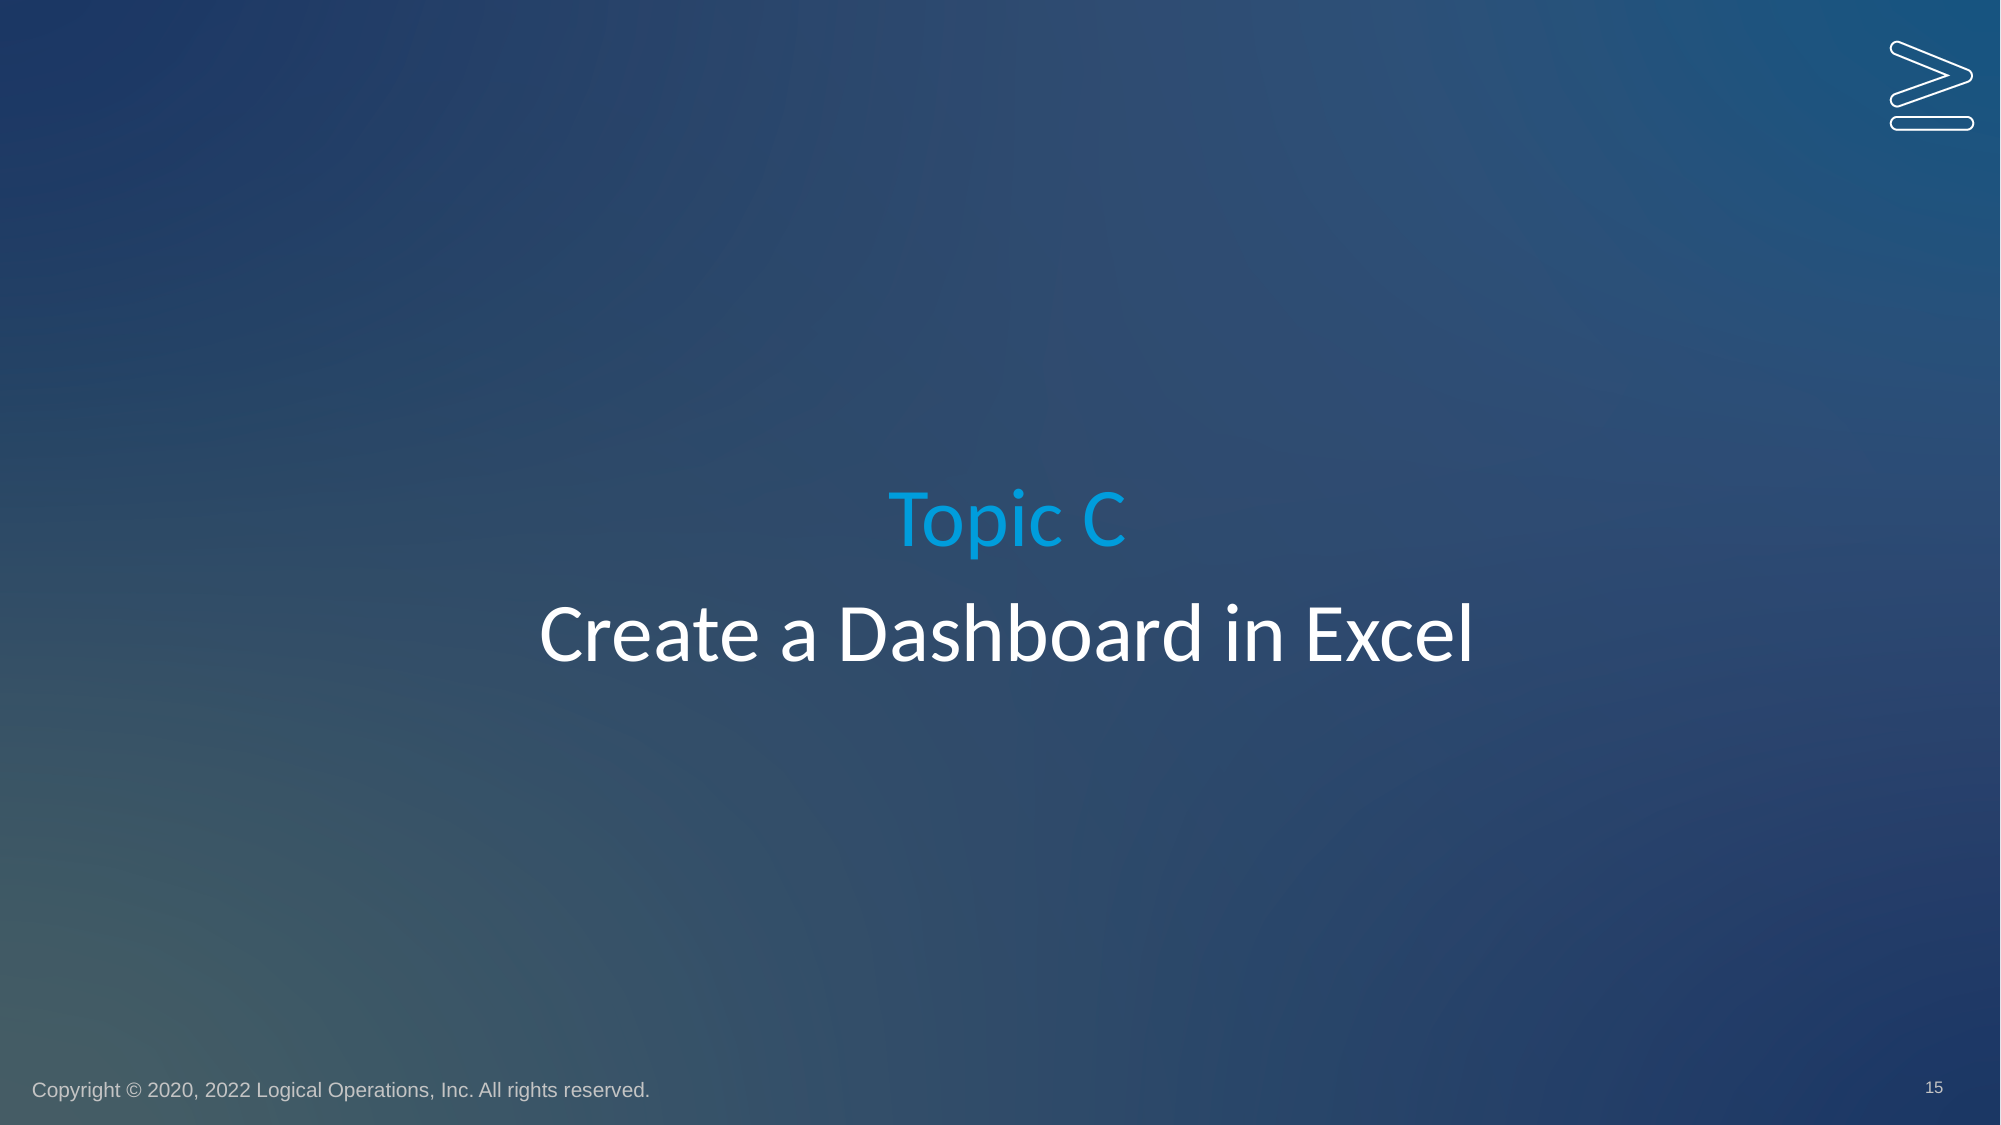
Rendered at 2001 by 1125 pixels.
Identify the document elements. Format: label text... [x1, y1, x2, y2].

slide_number 15 [1491, 1057, 1959, 1118]
title Create a Dashboard in Excel [157, 571, 1858, 795]
list Topic C [157, 324, 1858, 571]
picture [0, 0, 2001, 1125]
